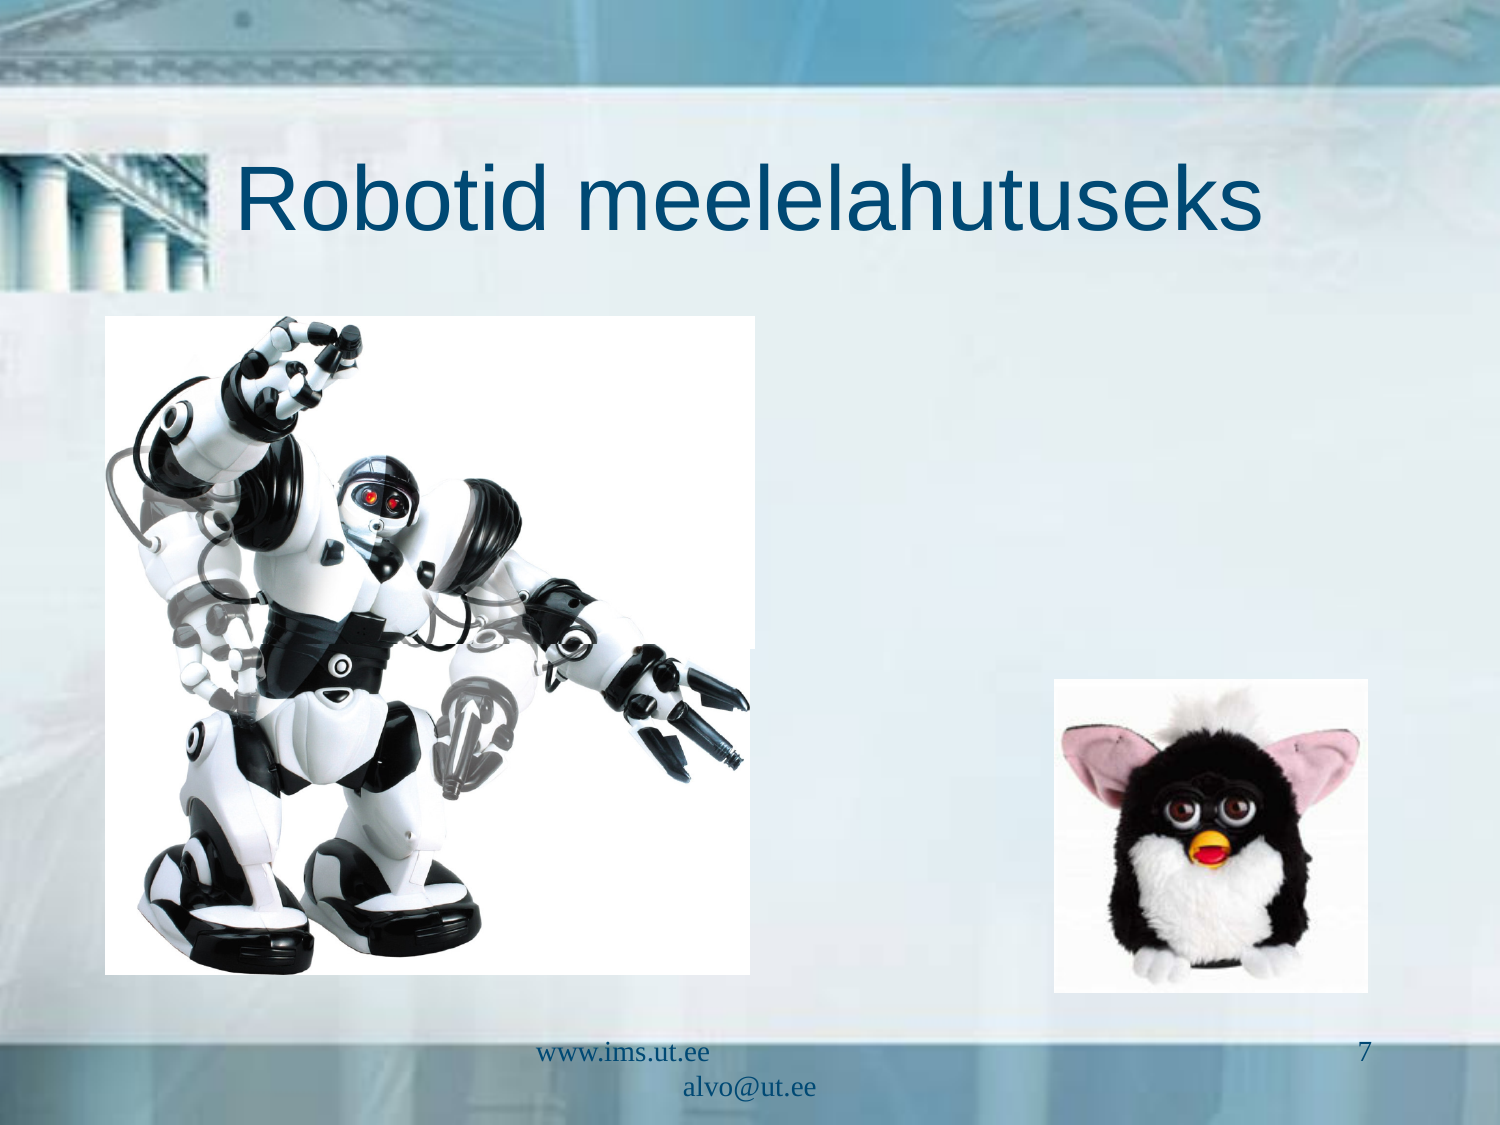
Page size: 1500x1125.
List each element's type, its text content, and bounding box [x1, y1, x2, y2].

title Robotid meelelahutuseks [112, 99, 1388, 288]
slide_number 7 [1074, 1024, 1388, 1101]
picture [0, 0, 1500, 1125]
footer www.ims.ut.ee alvo@ut.ee [512, 1024, 988, 1101]
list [105, 316, 755, 649]
